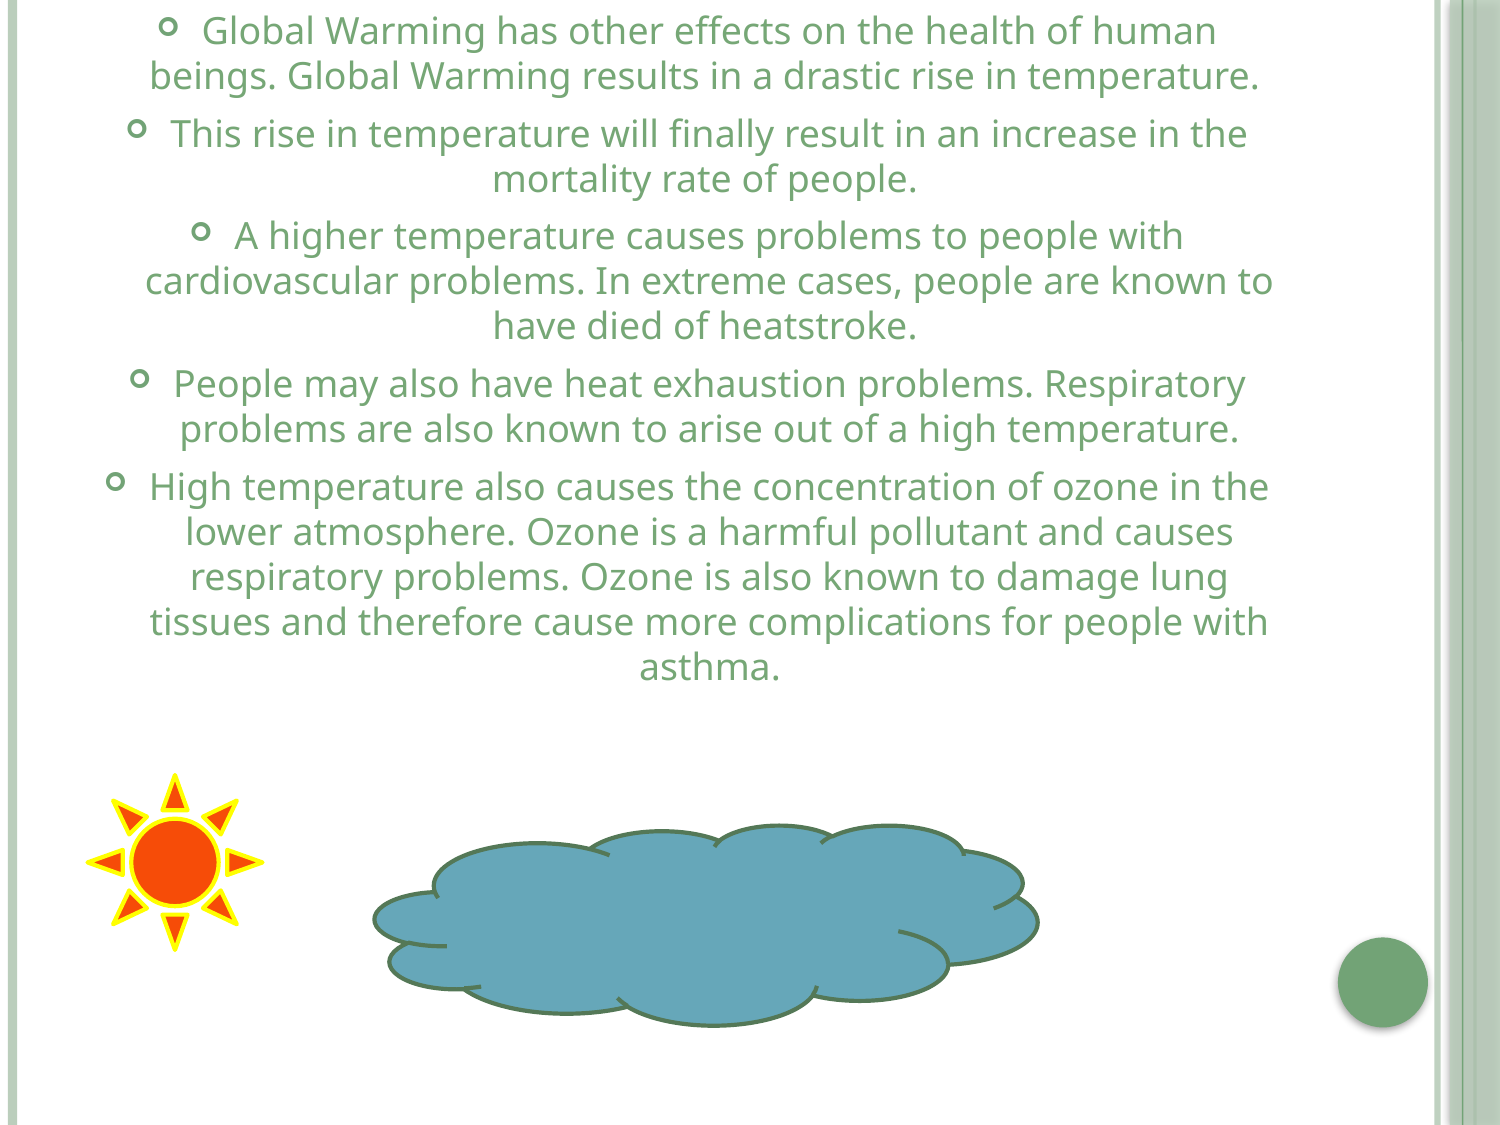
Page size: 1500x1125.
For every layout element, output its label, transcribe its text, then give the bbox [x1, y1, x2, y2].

text_box [111, 798, 150, 837]
text_box [200, 888, 239, 927]
text_box [372, 823, 1040, 1028]
text_box [225, 847, 265, 877]
text_box [111, 888, 150, 927]
text_box [85, 847, 125, 877]
text_box [160, 912, 190, 953]
text_box [160, 772, 190, 813]
text_box [200, 798, 239, 837]
text_box [129, 816, 221, 909]
list Global Warming has other effects on the health of human beings. Global Warming results in a drastic rise in temperature. This rise in temperature will finally result in an increase in the mortality rate of people. A higher temperature causes problems to people with cardiovascular problems. In extreme cases, people are known to have died of heatstroke. People may also have heat exhaustion problems. Respiratory problems are also known to arise out of a high temperature. High temperature also causes the concentration of ozone in the lower atmosphere. Ozone is a harmful pollutant and causes respiratory problems. Ozone is also known to damage lung tissues and therefore cause more complications for people with asthma. [75, 0, 1300, 825]
